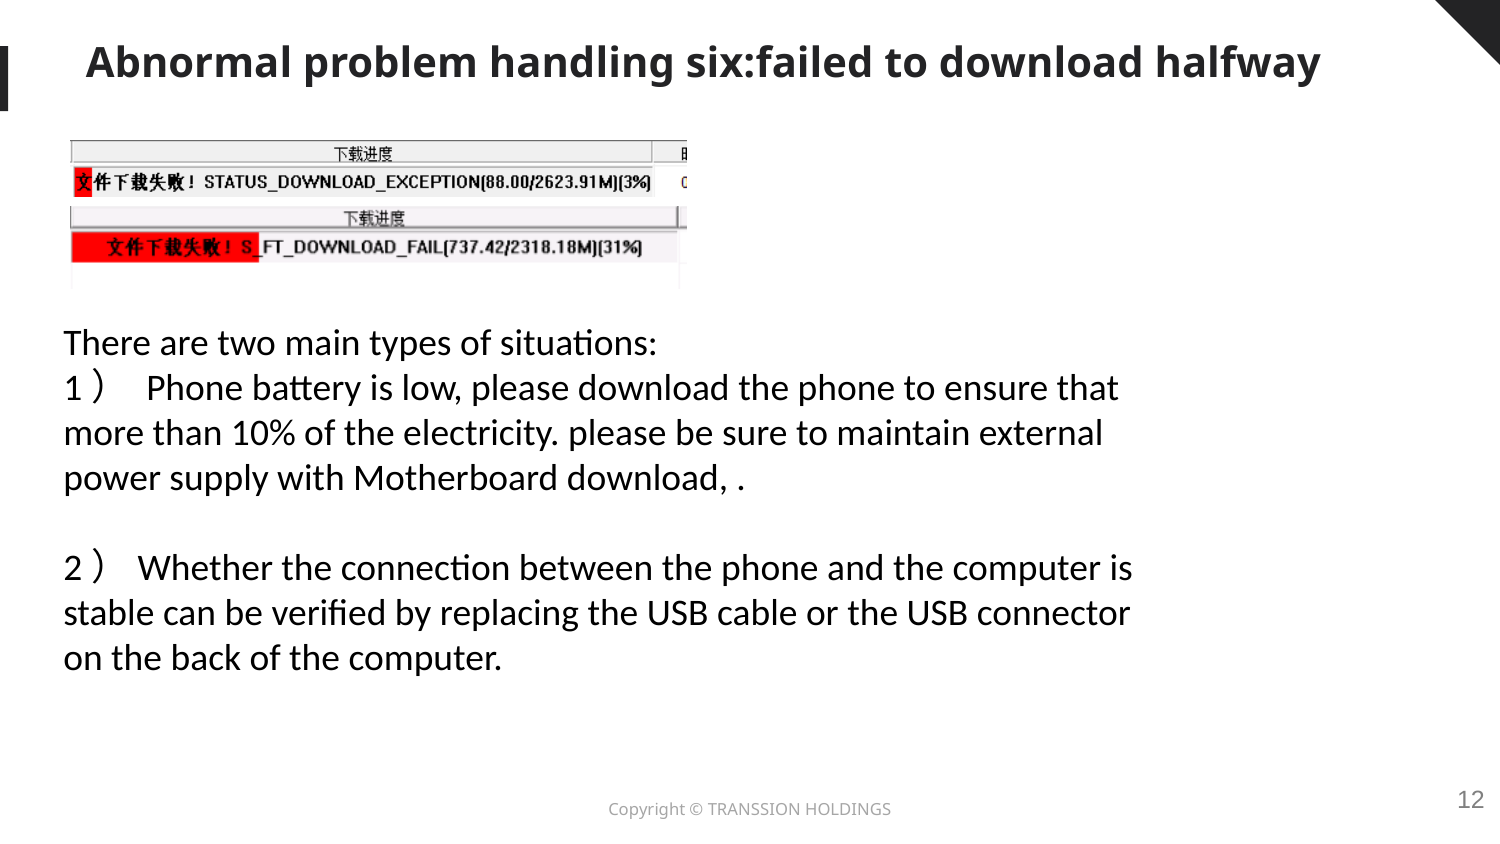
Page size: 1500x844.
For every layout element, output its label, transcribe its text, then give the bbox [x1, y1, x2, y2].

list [70, 206, 687, 289]
title Abnormal problem handling six:failed to download halfway [70, 27, 1429, 94]
slide_number 11 [1149, 776, 1500, 822]
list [70, 140, 687, 198]
text_box There are two main types of situations: 1） Phone battery is low, please download the phone to ensure that more than 10% of the electricity. please be sure to maintain external power supply with Motherboard download, . 2）Whether the connection between the phone and the computer is stable can be verified by replacing the USB cable or the USB connector on the back of the computer. [48, 310, 1150, 686]
